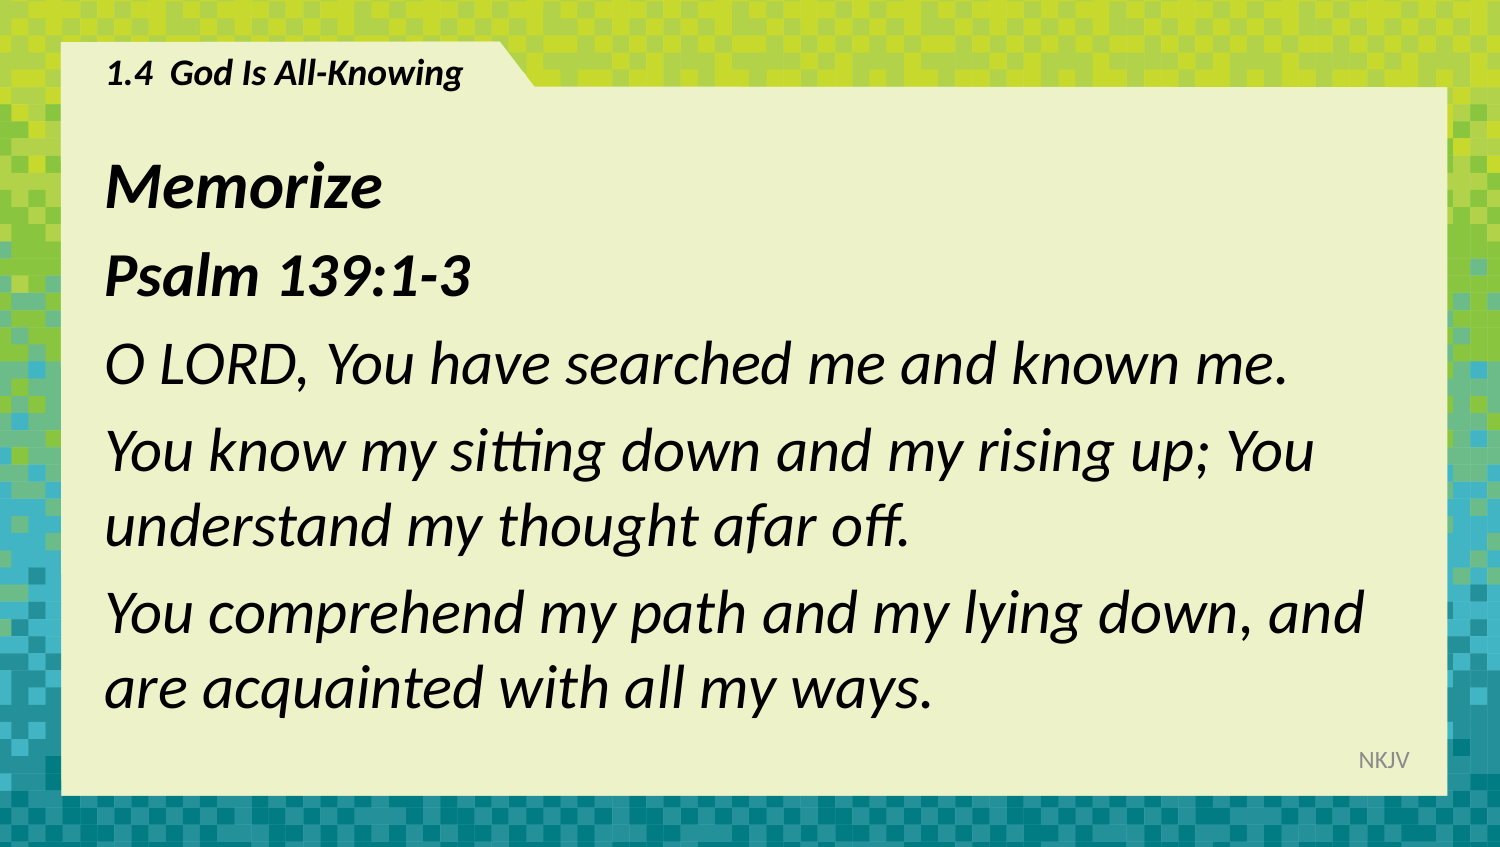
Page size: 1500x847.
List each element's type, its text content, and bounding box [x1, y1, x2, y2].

picture [0, 0, 1500, 847]
list Memorize Psalm 139:1-3 O LORD, You have searched me and known me. You know my sitting down and my rising up; You understand my thought afar off. You comprehend my path and my lying down, and are acquainted with all my ways. [89, 141, 1403, 722]
title 1.4 God Is All-Knowing [89, 33, 1420, 108]
footer NKJV [950, 736, 1425, 782]
